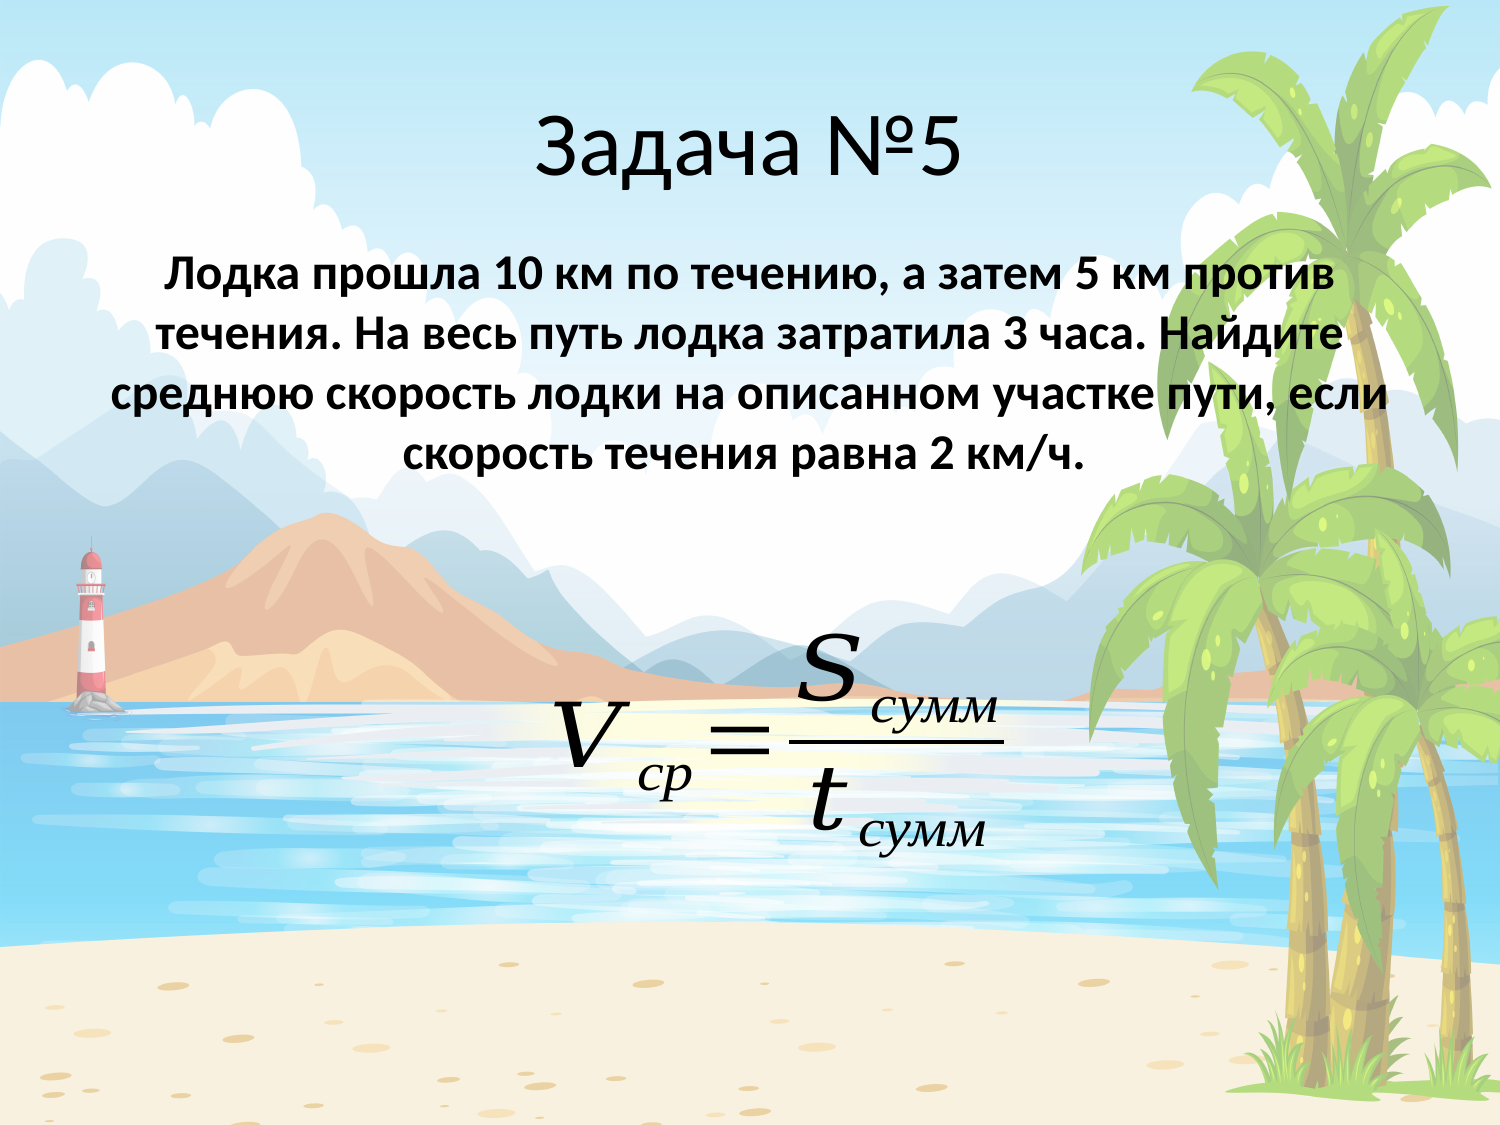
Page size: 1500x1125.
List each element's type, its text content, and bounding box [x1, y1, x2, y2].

text_box Лодка прошла 10 км по течению, а затем 5 км против течения. На весь путь лодка затратила 3 часа. Найдите среднюю скорость лодки на описанном участке пути, если скорость течения равна 2 км/ч. [76, 231, 1424, 487]
title Задача №5 [75, 45, 1425, 233]
